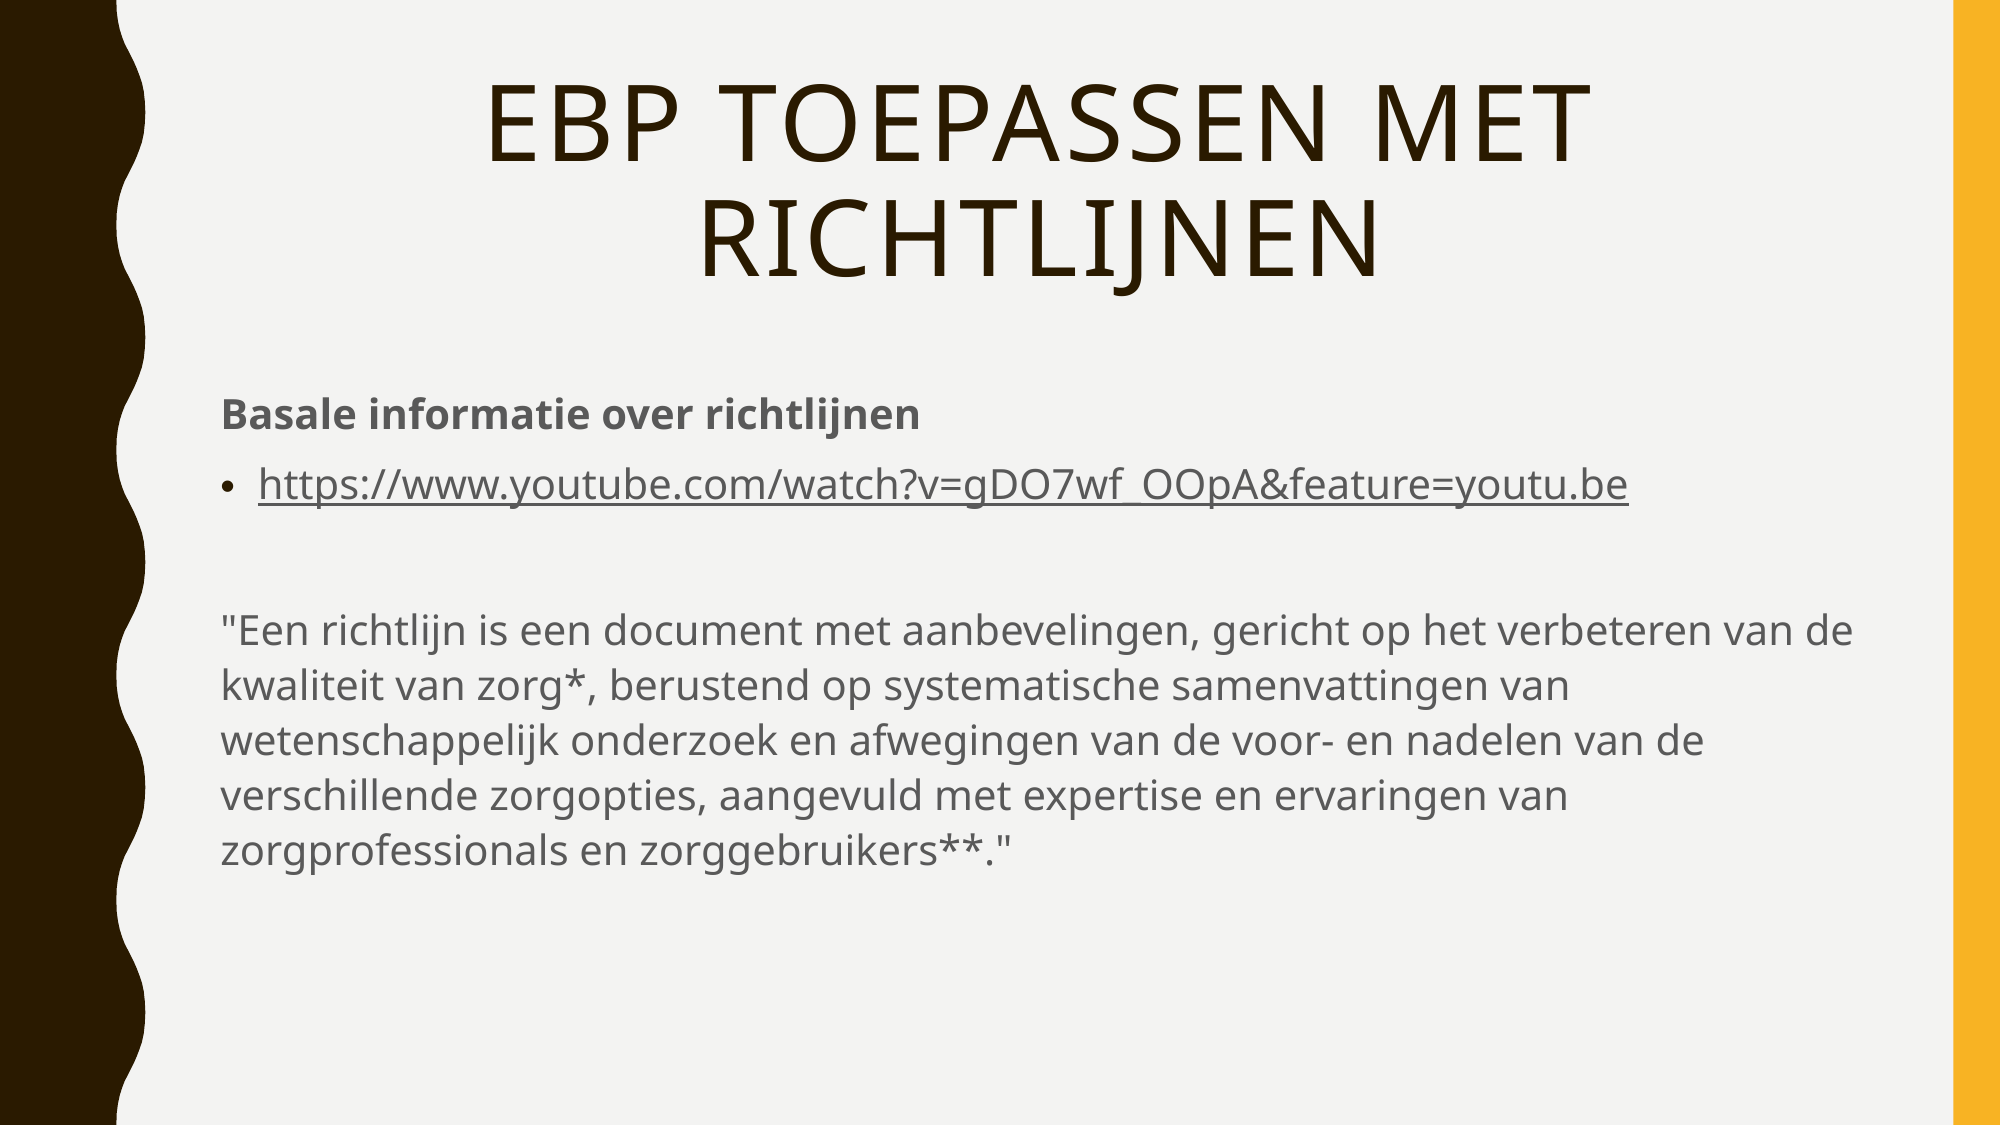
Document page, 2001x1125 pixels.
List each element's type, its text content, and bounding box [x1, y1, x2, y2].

title EBP toepassen met richtlijnen [205, 62, 1875, 308]
list Basale informatie over richtlijnen https://www.youtube.com/watch?v=gDO7wf_OOpA&feature=youtu.be "Een richtlijn is een document met aanbevelingen, gericht op het verbeteren van de kwaliteit van zorg*, berustend op systematische samenvattingen van wetenschappelijk onderzoek en afwegingen van de voor- en nadelen van de verschillende zorgopties, aangevuld met expertise en ervaringen van zorgprofessionals en zorggebruikers**." [205, 375, 1875, 965]
